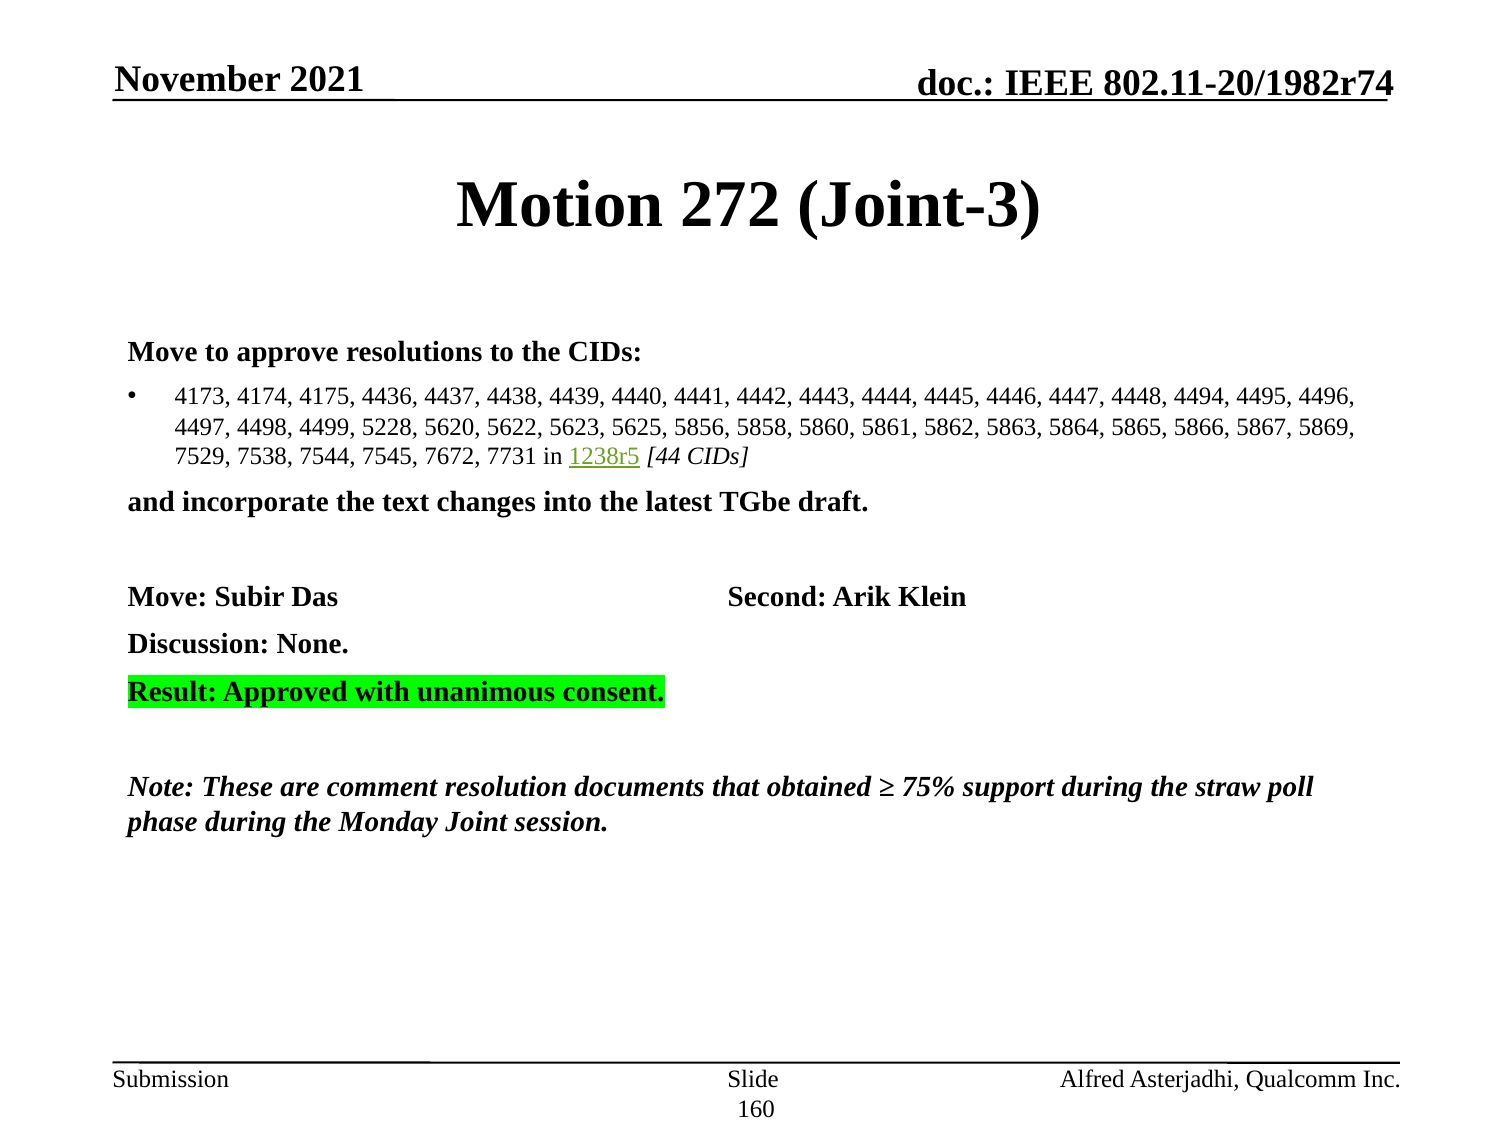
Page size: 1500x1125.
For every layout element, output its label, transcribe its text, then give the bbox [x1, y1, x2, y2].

list Move to approve resolutions to the CIDs: 4173, 4174, 4175, 4436, 4437, 4438, 4439, 4440, 4441, 4442, 4443, 4444, 4445, 4446, 4447, 4448, 4494, 4495, 4496, 4497, 4498, 4499, 5228, 5620, 5622, 5623, 5625, 5856, 5858, 5860, 5861, 5862, 5863, 5864, 5865, 5866, 5867, 5869, 7529, 7538, 7544, 7545, 7672, 7731 in 1238r5 [44 CIDs] and incorporate the text changes into the latest TGbe draft. Move: Subir Das Second: Arik Klein Discussion: None. Result: Approved with unanimous consent. Note: These are comment resolution documents that obtained ≥ 75% support during the straw poll phase during the Monday Joint session. [112, 324, 1388, 1063]
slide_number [114, 54, 423, 100]
slide_number Slide 160 [712, 1061, 800, 1123]
footer Alfred Asterjadhi, Qualcomm Inc. [878, 1061, 1402, 1093]
title Motion 272 (Joint-3) [112, 112, 1388, 288]
